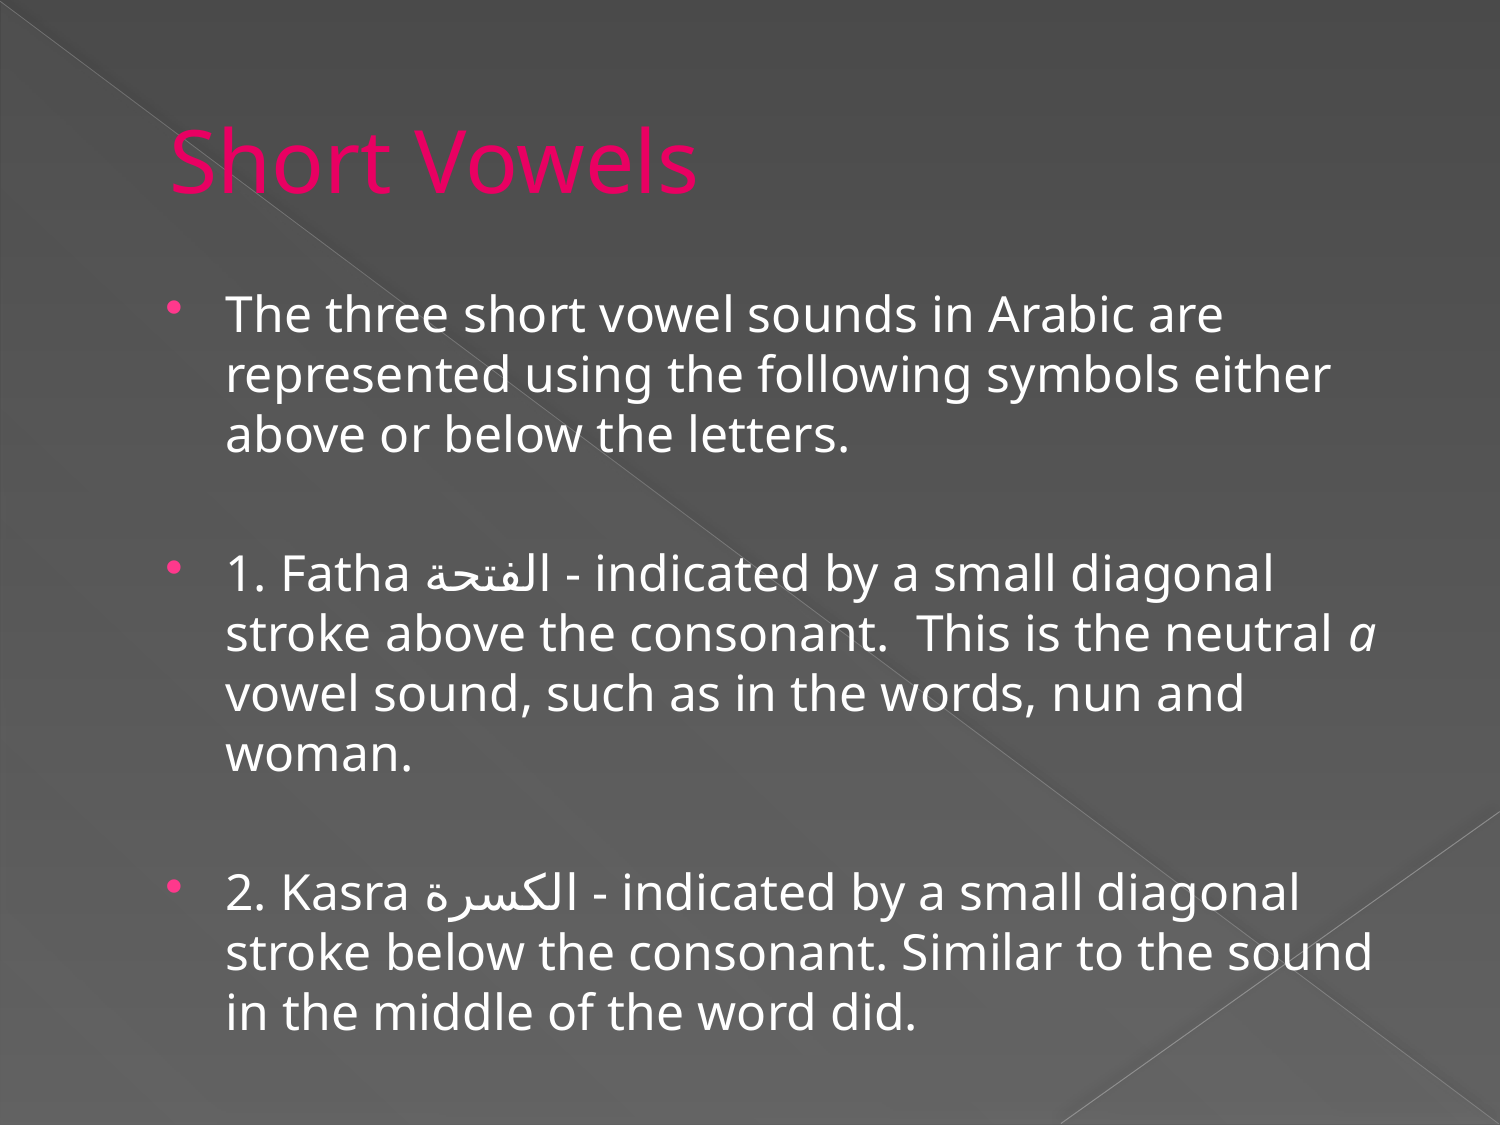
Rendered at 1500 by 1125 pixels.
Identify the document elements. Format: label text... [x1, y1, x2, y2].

list The three short vowel sounds in Arabic are represented using the following symbols either above or below the letters. 1. Fatha الفتحة - indicated by a small diagonal stroke above the consonant. This is the neutral a vowel sound, such as in the words, nun and woman. 2. Kasra الكسرة - indicated by a small diagonal stroke below the consonant. Similar to the sound in the middle of the word did. [143, 275, 1425, 1050]
title Short Vowels [75, 43, 1425, 274]
